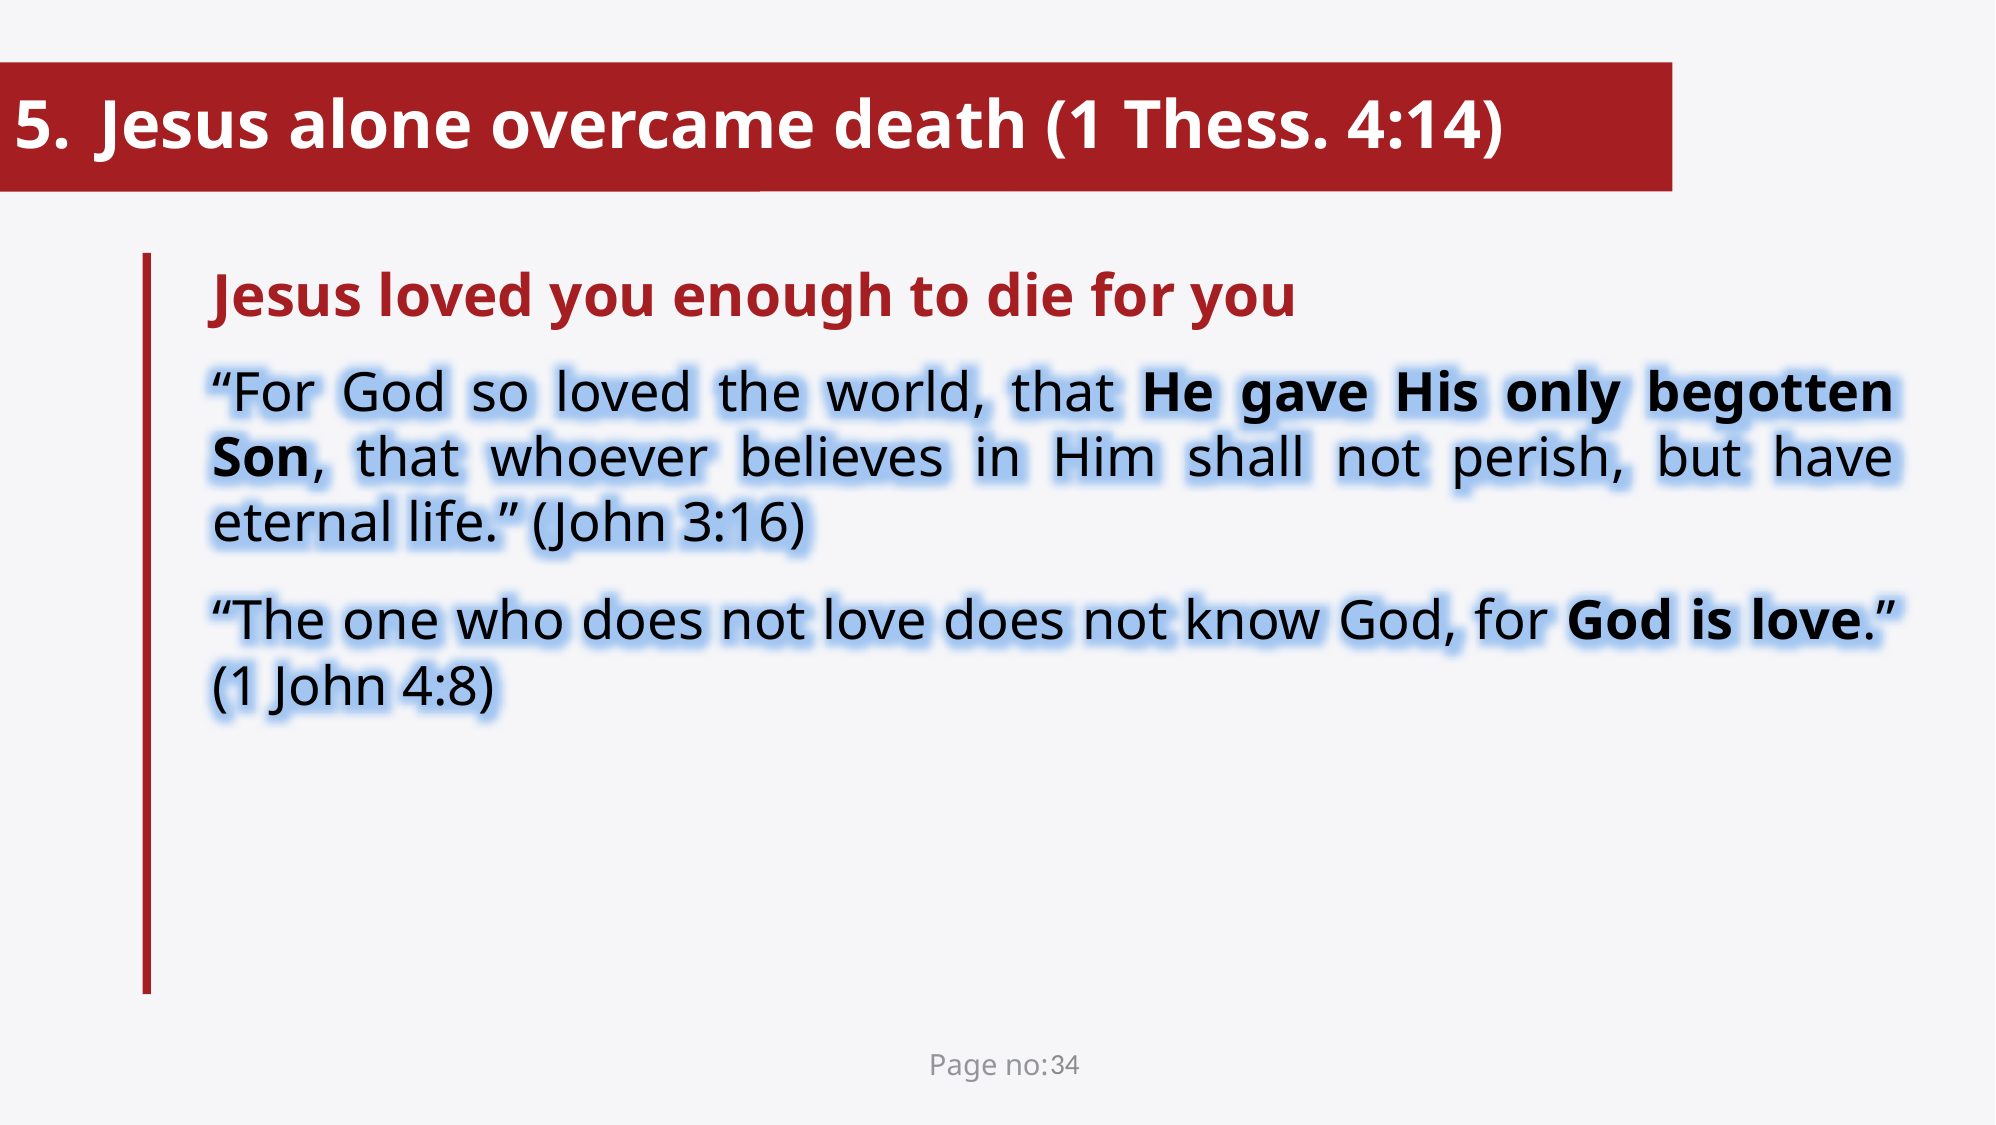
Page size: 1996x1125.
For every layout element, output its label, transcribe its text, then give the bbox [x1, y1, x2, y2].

text_box Jesus loved you enough to die for you [197, 250, 1510, 336]
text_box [0, 62, 1711, 192]
text_box “For God so loved the world, that He gave His only begotten Son, that whoever believes in Him shall not perish, but have eternal life.” (John 3:16) [198, 350, 1911, 560]
text_box “The one who does not love does not know God, for God is love.” (1 John 4:8) [198, 578, 1911, 724]
